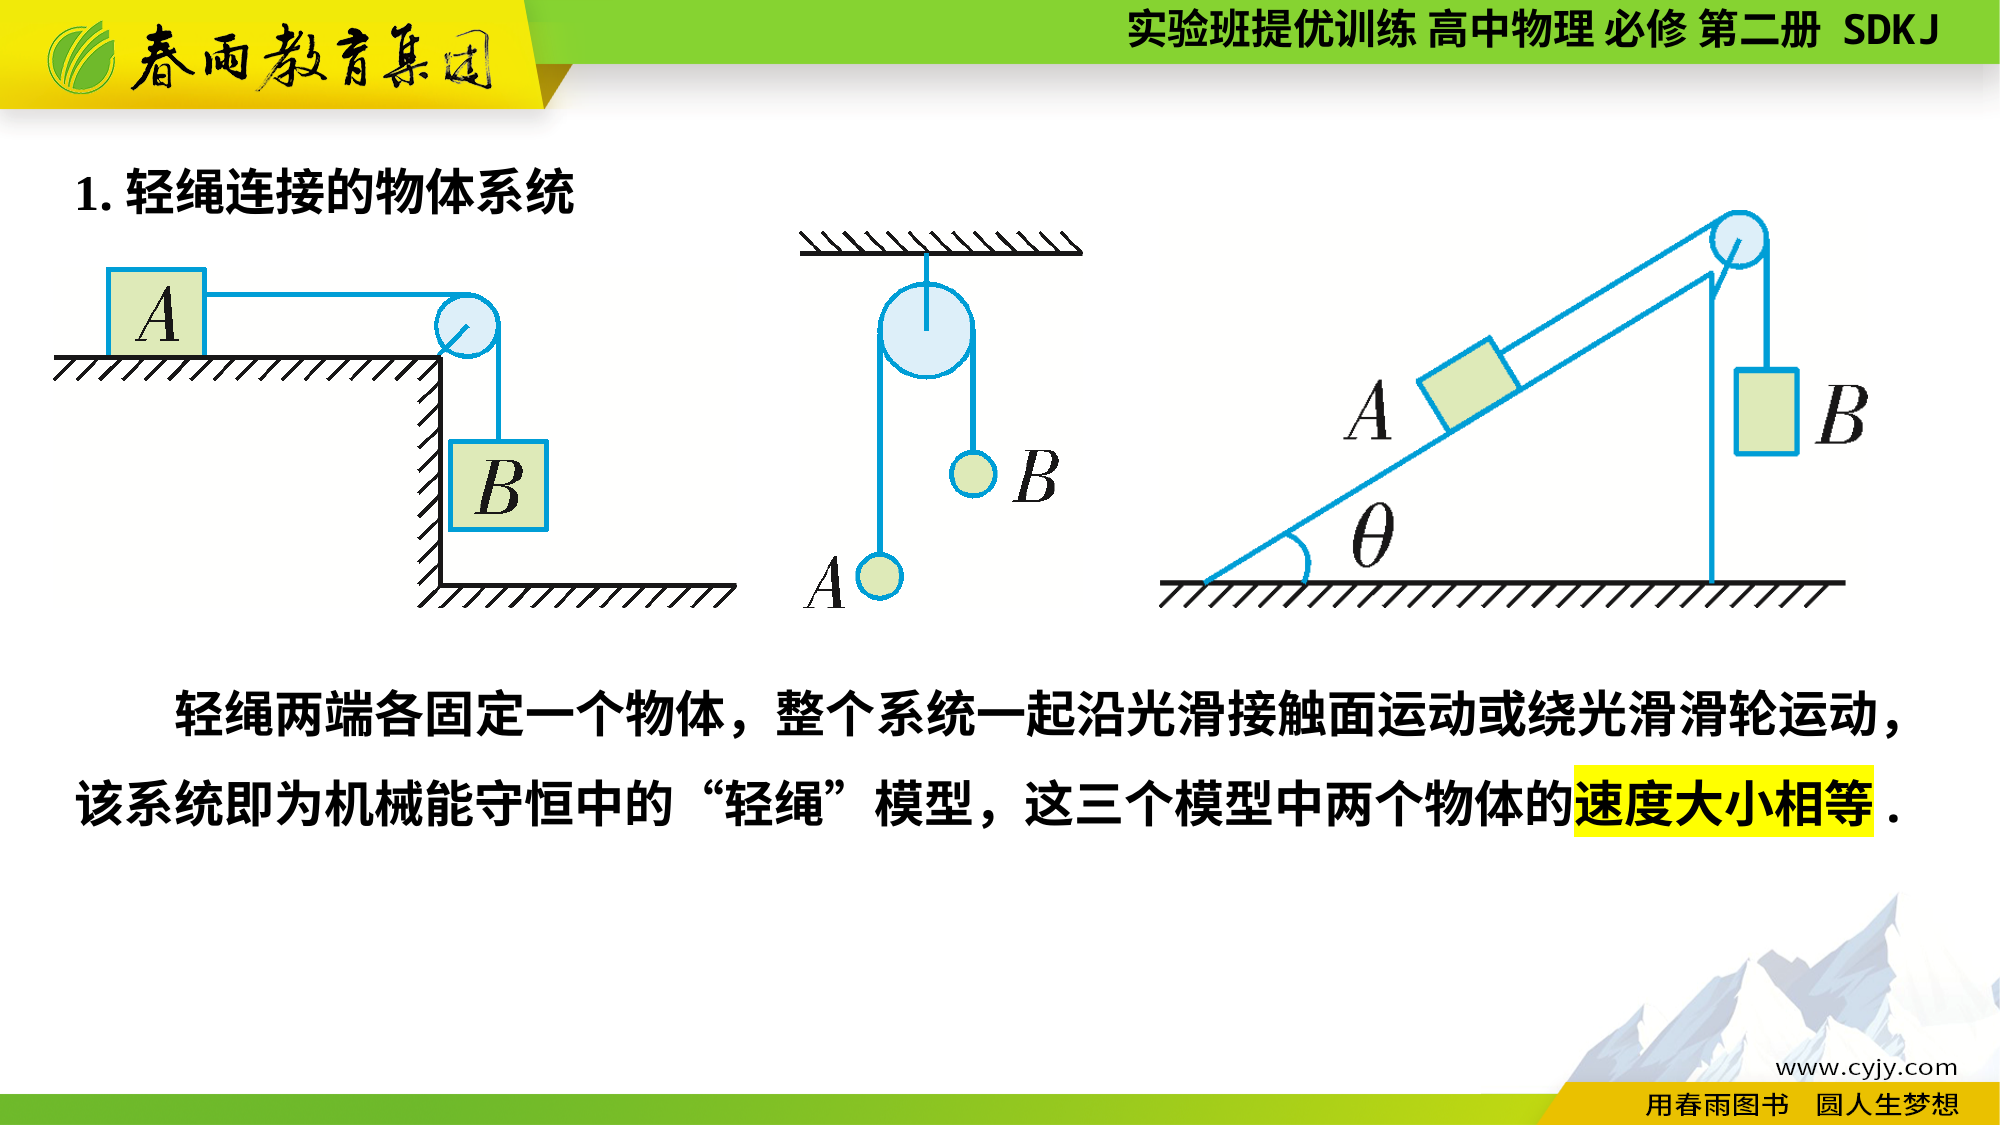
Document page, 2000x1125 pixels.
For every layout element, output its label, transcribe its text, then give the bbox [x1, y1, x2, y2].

picture [0, 0, 2000, 1125]
list 1.轻绳连接的物体系统 轻绳两端各固定一个物体，整个系统一起沿光滑接触面运动或绕光滑滑轮运动，该系统即为机械能守恒中的“轻绳”模型，这三个模型中两个物体的速度大小相等. [59, 122, 1944, 939]
